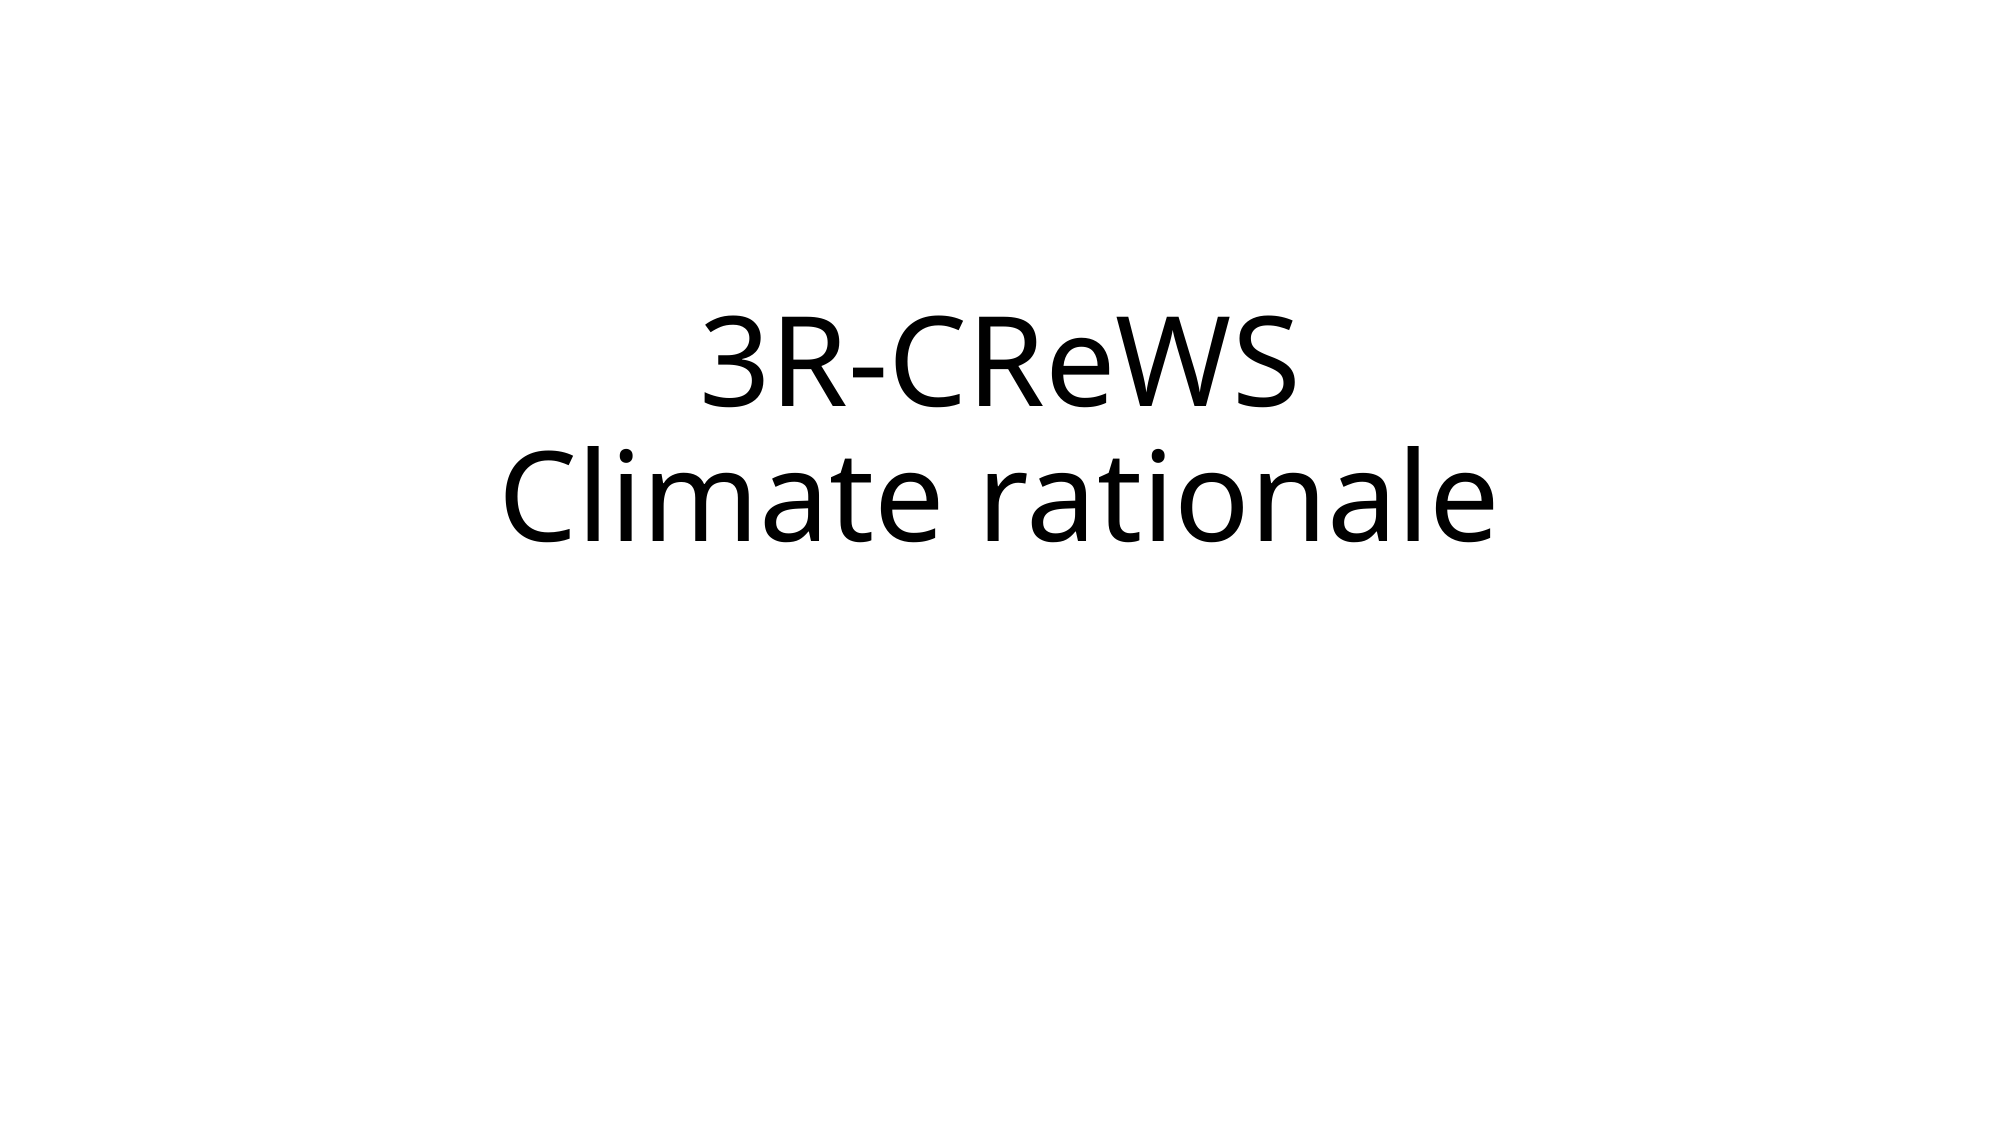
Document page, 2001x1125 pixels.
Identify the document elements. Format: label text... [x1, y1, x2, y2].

title 3R-CReWS Climate rationale [249, 184, 1750, 576]
